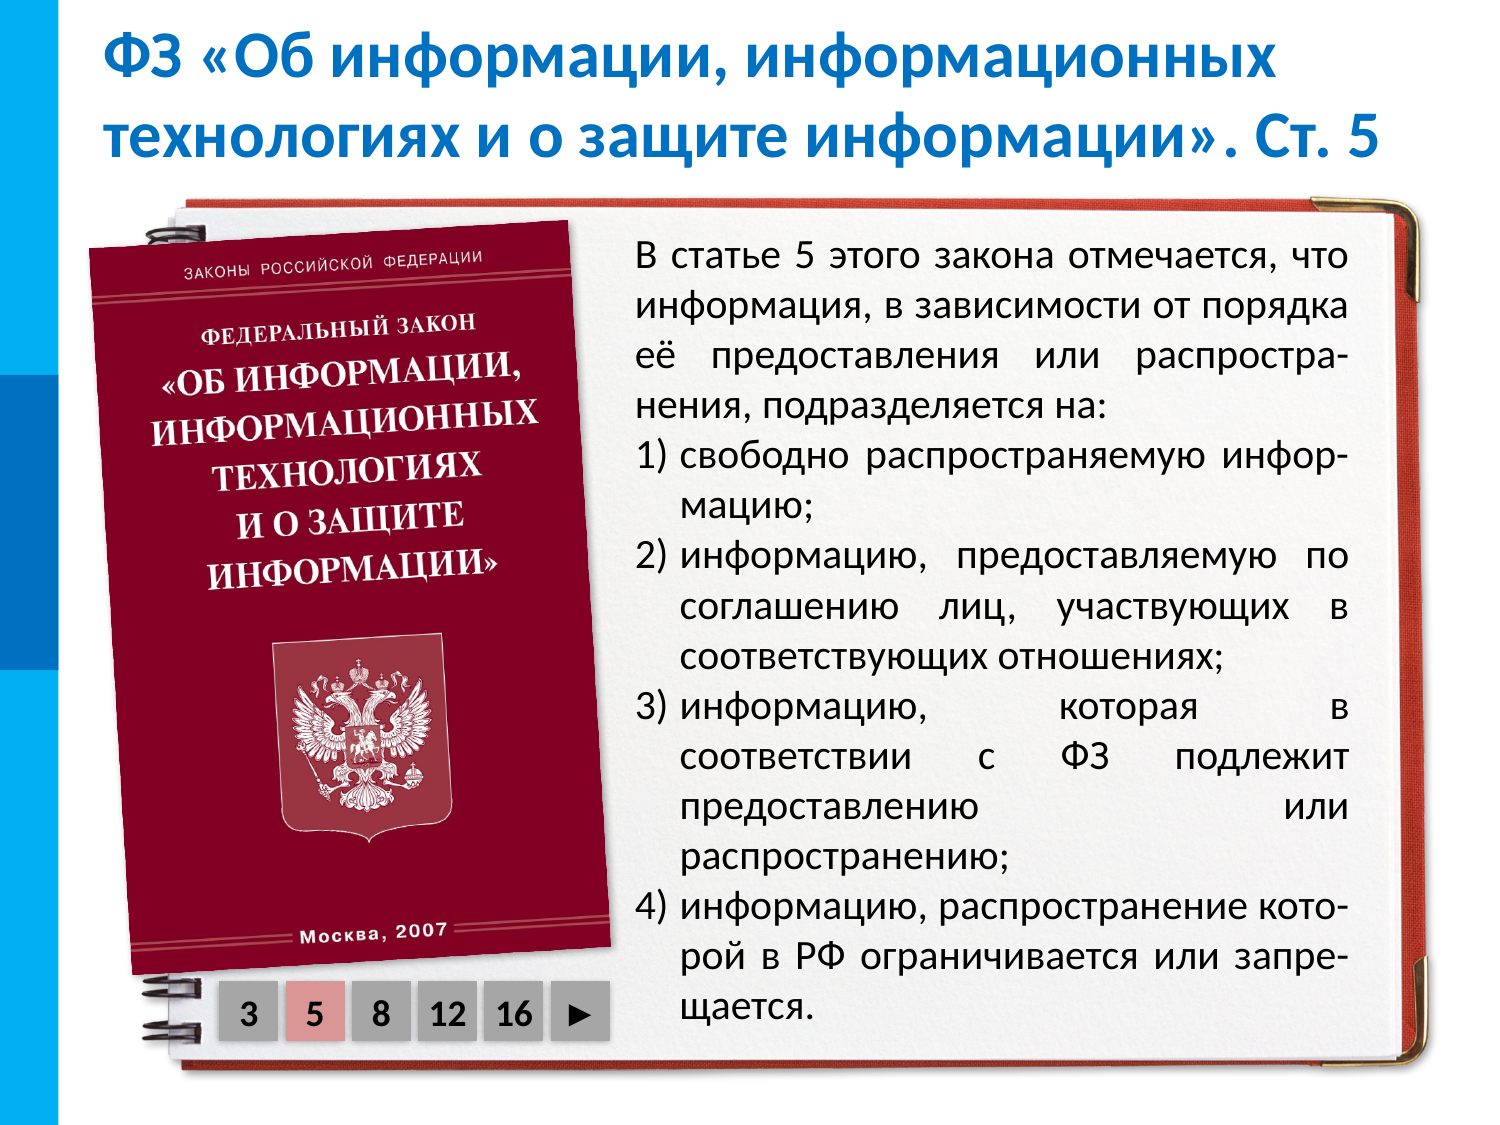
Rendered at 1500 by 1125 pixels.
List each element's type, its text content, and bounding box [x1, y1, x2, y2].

title ФЗ «Об информации, информационных технологиях и о защите информации». Ст. 5 [88, 45, 1447, 138]
picture [89, 195, 1430, 1071]
